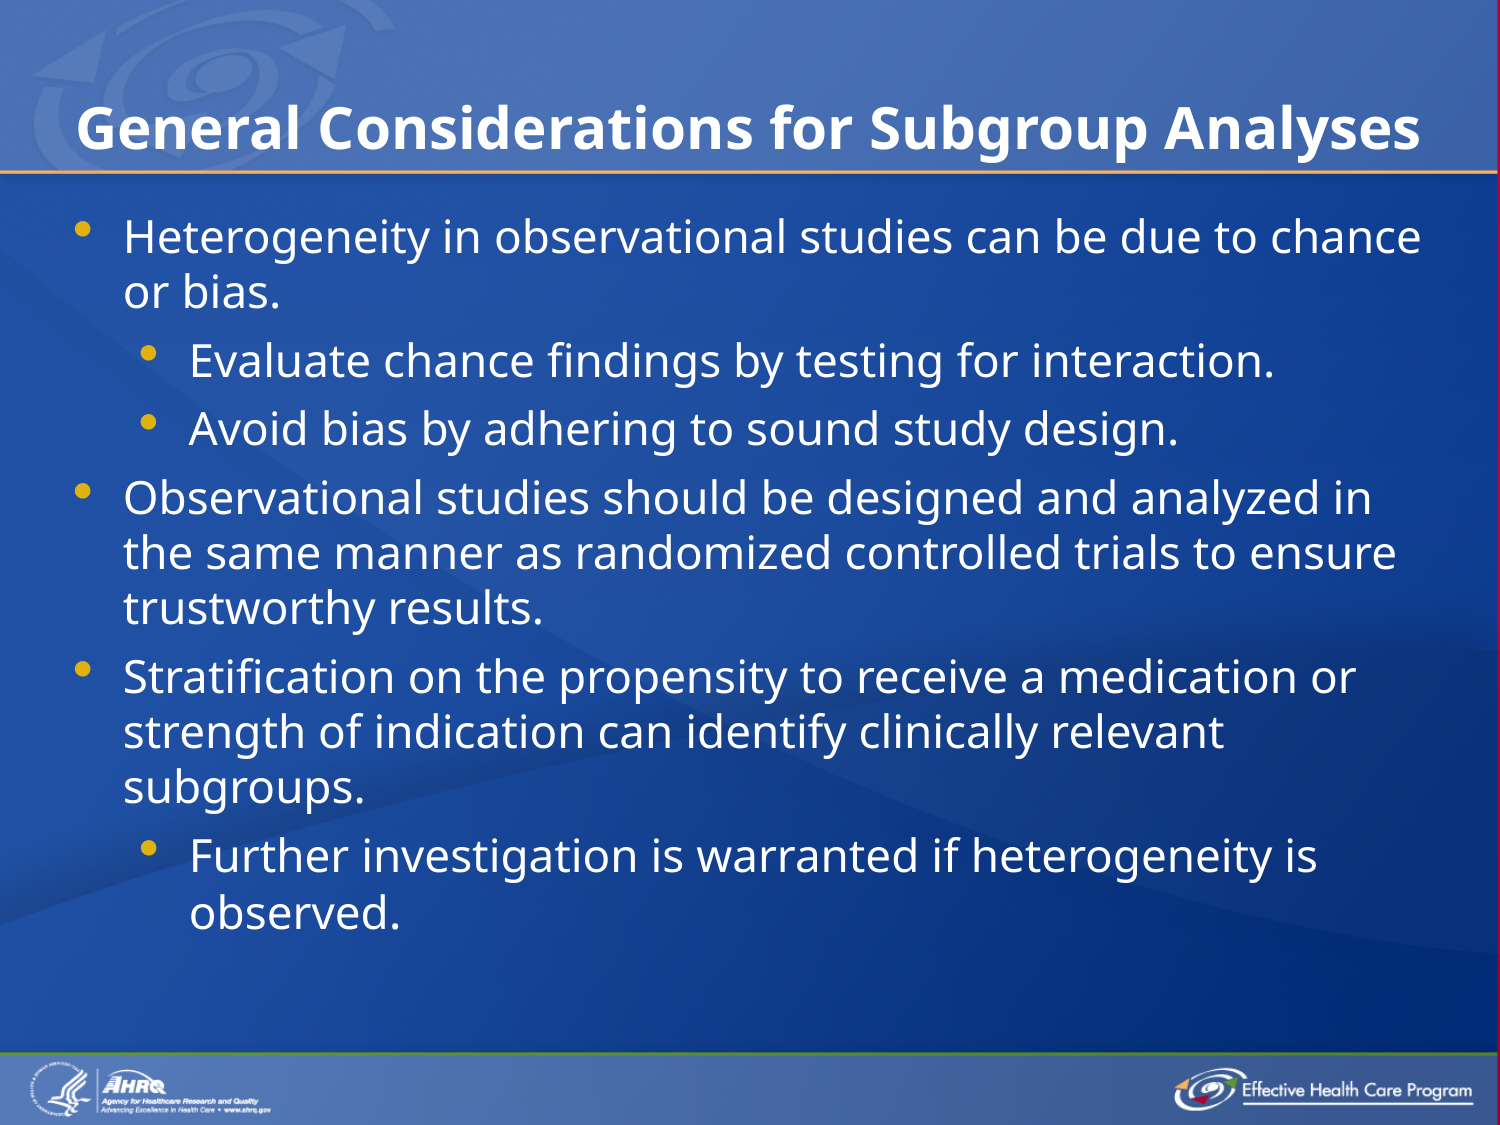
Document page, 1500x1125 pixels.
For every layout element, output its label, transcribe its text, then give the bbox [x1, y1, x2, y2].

list Heterogeneity in observational studies can be due to chance or bias. Evaluate chance findings by testing for interaction. Avoid bias by adhering to sound study design. Observational studies should be designed and analyzed in the same manner as randomized controlled trials to ensure trustworthy results. Stratification on the propensity to receive a medication or strength of indication can identify clinically relevant subgroups. Further investigation is warranted if heterogeneity is observed. [75, 207, 1425, 988]
picture [0, 0, 1500, 1125]
title General Considerations for Subgroup Analyses [75, 21, 1425, 163]
